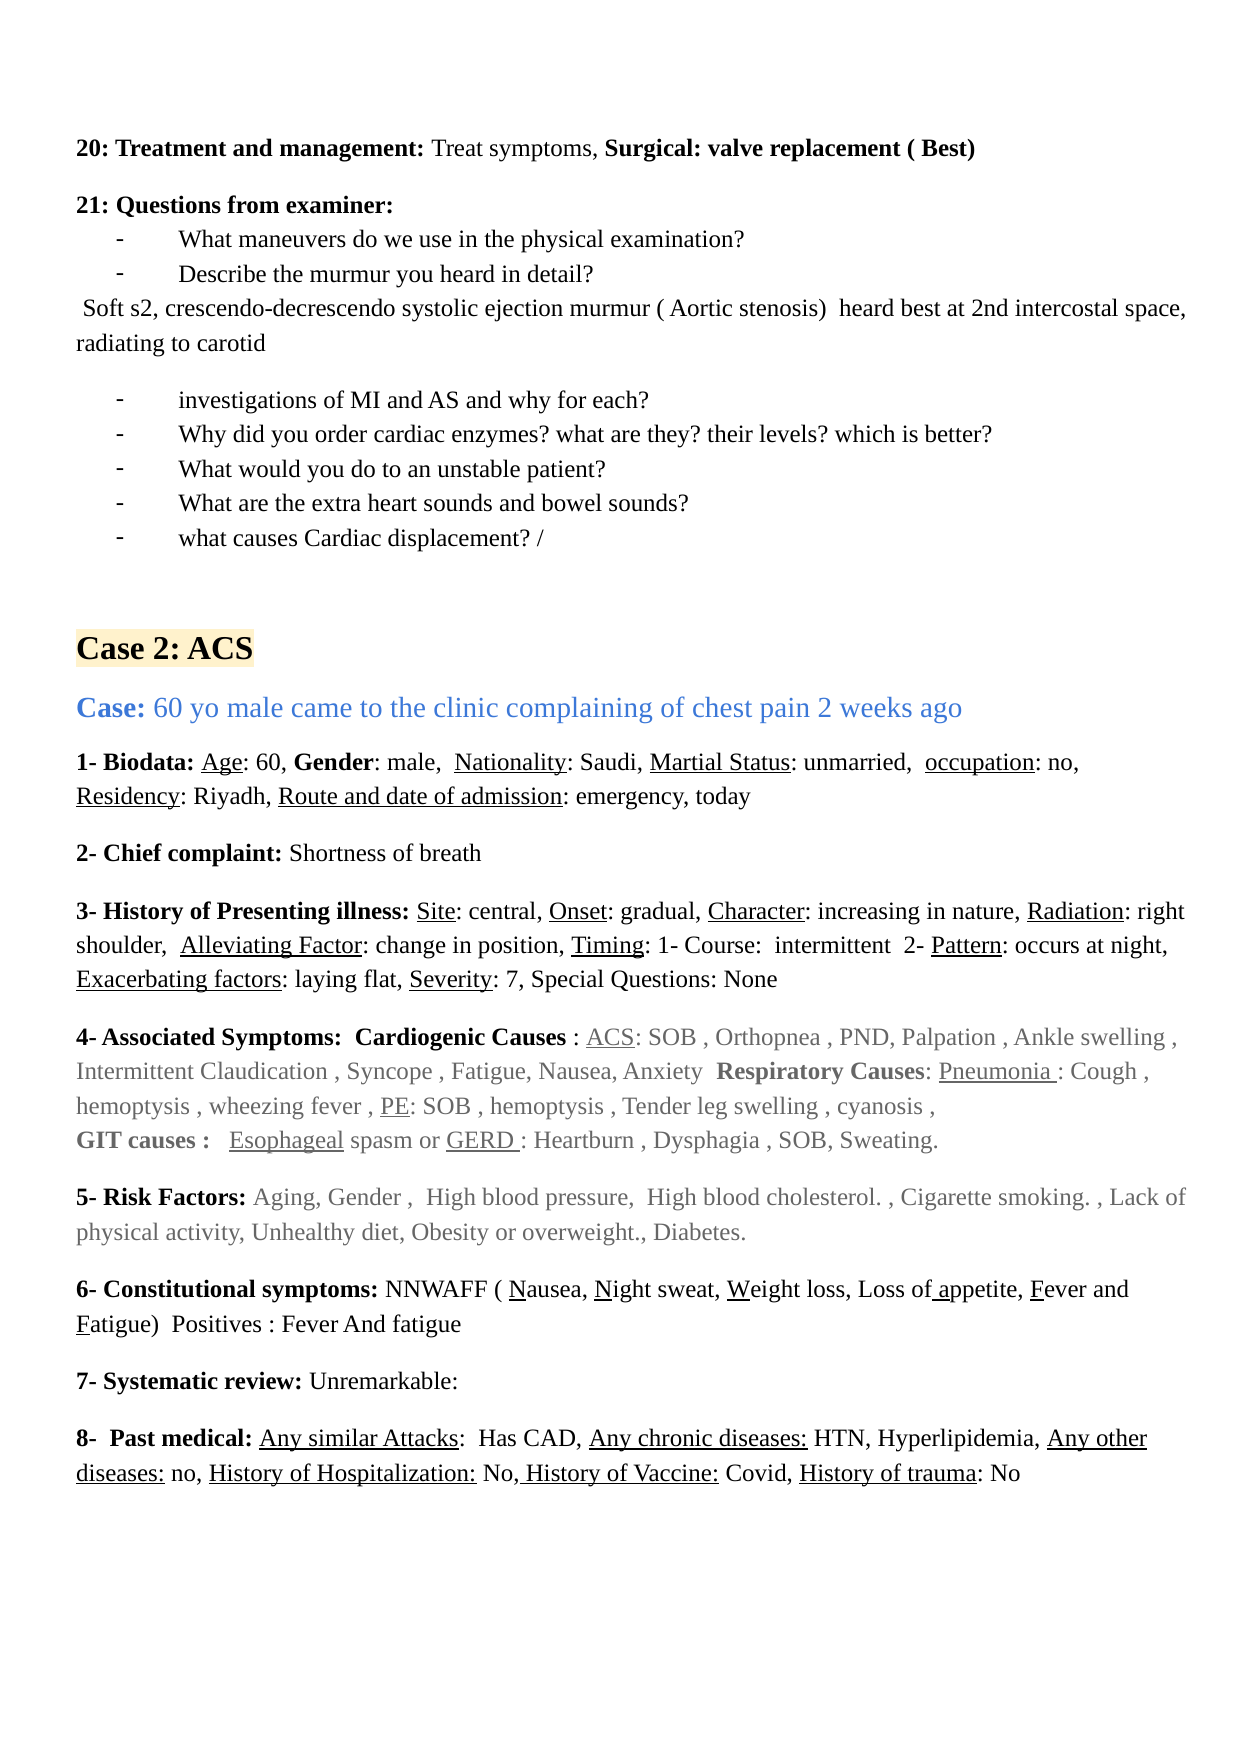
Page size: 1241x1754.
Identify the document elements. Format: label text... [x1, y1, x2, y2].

text_box 20: Treatment and management: Treat symptoms, Surgical: valve replacement ( Best) 21: Questions from examiner: What maneuvers do we use in the physical examination? Describe the murmur you heard in detail? Soft s2, crescendo-decrescendo systolic ejection murmur ( Aortic stenosis) heard best at 2nd intercostal space, radiating to carotid investigations of MI and AS and why for each? Why did you order cardiac enzymes? what are they? their levels? which is better? What would you do to an unstable patient? What are the extra heart sounds and bowel sounds? what causes Cardiac displacement? / Case 2: ACS Case: 60 yo male came to the clinic complaining of chest pain 2 weeks ago 1- Biodata: Age: 60, Gender: male, Nationality: Saudi, Martial Status: unmarried, occupation: no, Residency: Riyadh, Route and date of admission: emergency, today 2- Chief complaint: Shortness of breath 3- History of Presenting illness: Site: central, Onset: gradual, Character: increasing in nature, Radiation: right shoulder, Alleviating Factor: change in position, Timing: 1- Course: intermittent 2- Pattern: occurs at night, Exacerbating factors: laying flat, Severity: 7, Special Questions: None 4- Associated Symptoms: Cardiogenic Causes : ACS: SOB , Orthopnea , PND, Palpation , Ankle swelling , Intermittent Claudication , Syncope , Fatigue, Nausea, Anxiety Respiratory Causes: Pneumonia : Cough , hemoptysis , wheezing fever , PE: SOB , hemoptysis , Tender leg swelling , cyanosis , GIT causes : Esophageal spasm or GERD : Heartburn , Dysphagia , SOB, Sweating. 5- Risk Factors: Aging, Gender , High blood pressure, High blood cholesterol. , Cigarette smoking. , Lack of physical activity, Unhealthy diet, Obesity or overweight., Diabetes. 6- Constitutional symptoms: NNWAFF ( Nausea, Night sweat, Weight loss, Loss of appetite, Fever and Fatigue) Positives : Fever And fatigue 7- Systematic review: Unremarkable: 8- Past medical: Any similar Attacks: Has CAD, Any chronic diseases: HTN, Hyperlipidemia, Any other diseases: no, History of Hospitalization: No, History of Vaccine: Covid, History of trauma: No [55, 106, 1210, 1754]
